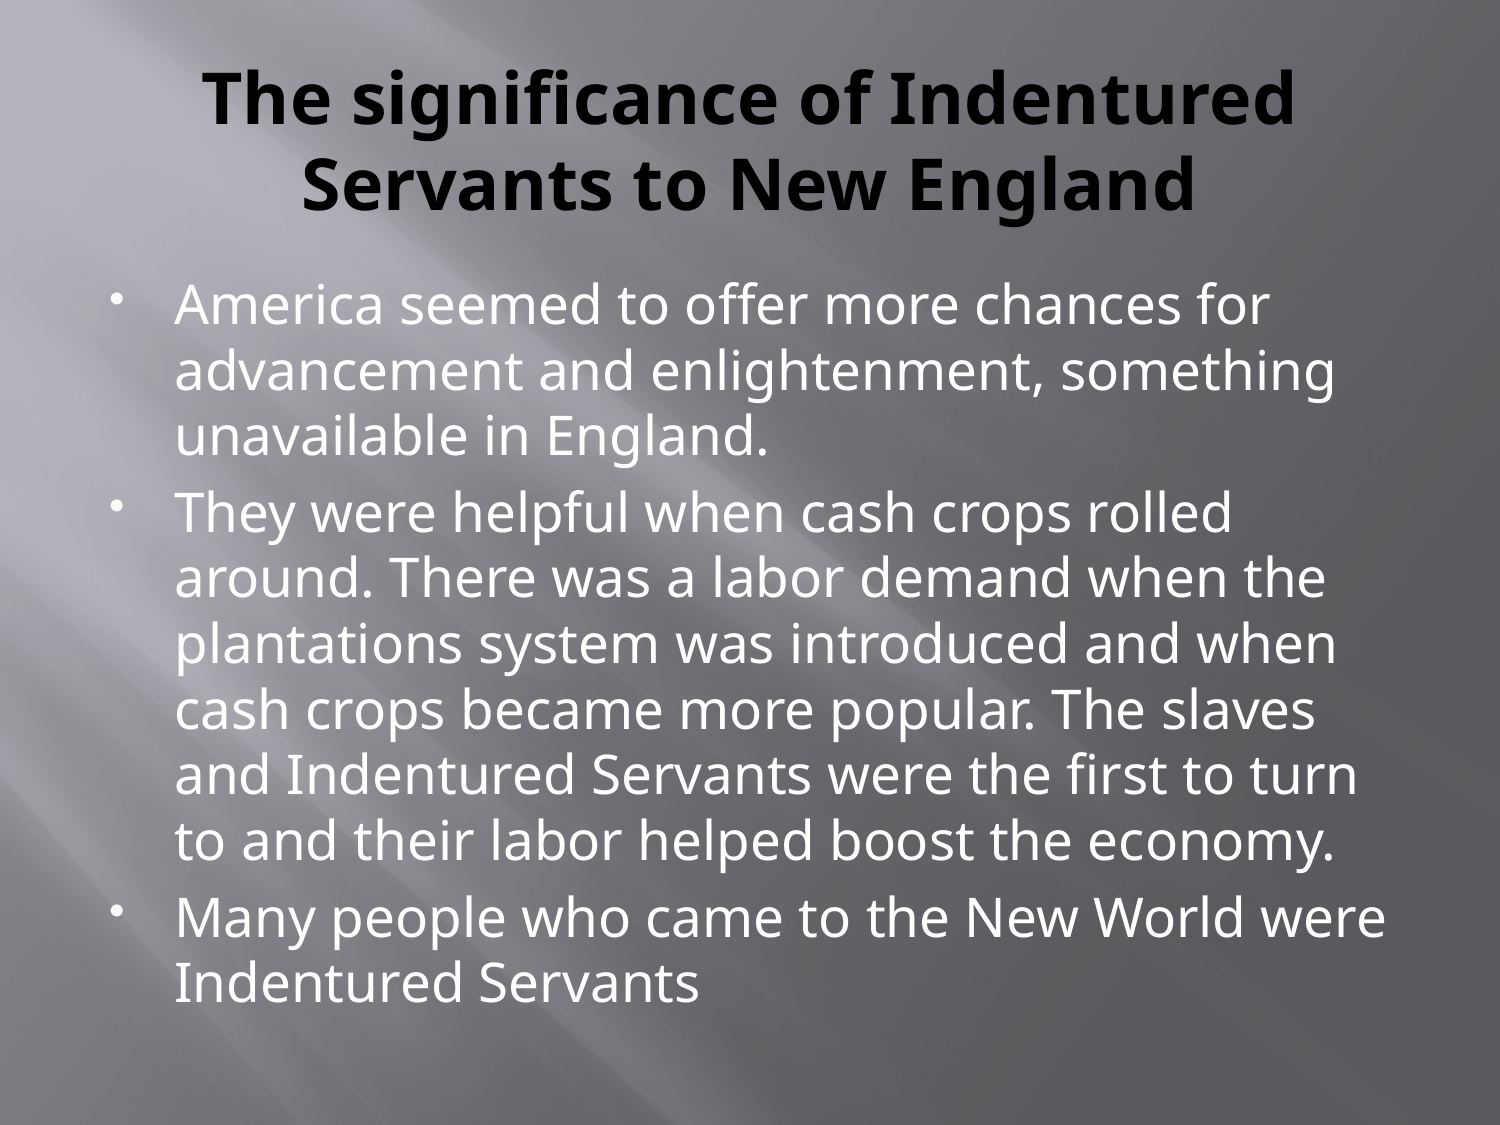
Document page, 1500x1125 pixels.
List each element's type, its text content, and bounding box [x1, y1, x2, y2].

title The significance of Indentured Servants to New England [75, 45, 1425, 233]
list America seemed to offer more chances for advancement and enlightenment, something unavailable in England. They were helpful when cash crops rolled around. There was a labor demand when the plantations system was introduced and when cash crops became more popular. The slaves and Indentured Servants were the first to turn to and their labor helped boost the economy. Many people who came to the New World were Indentured Servants [75, 262, 1425, 1035]
